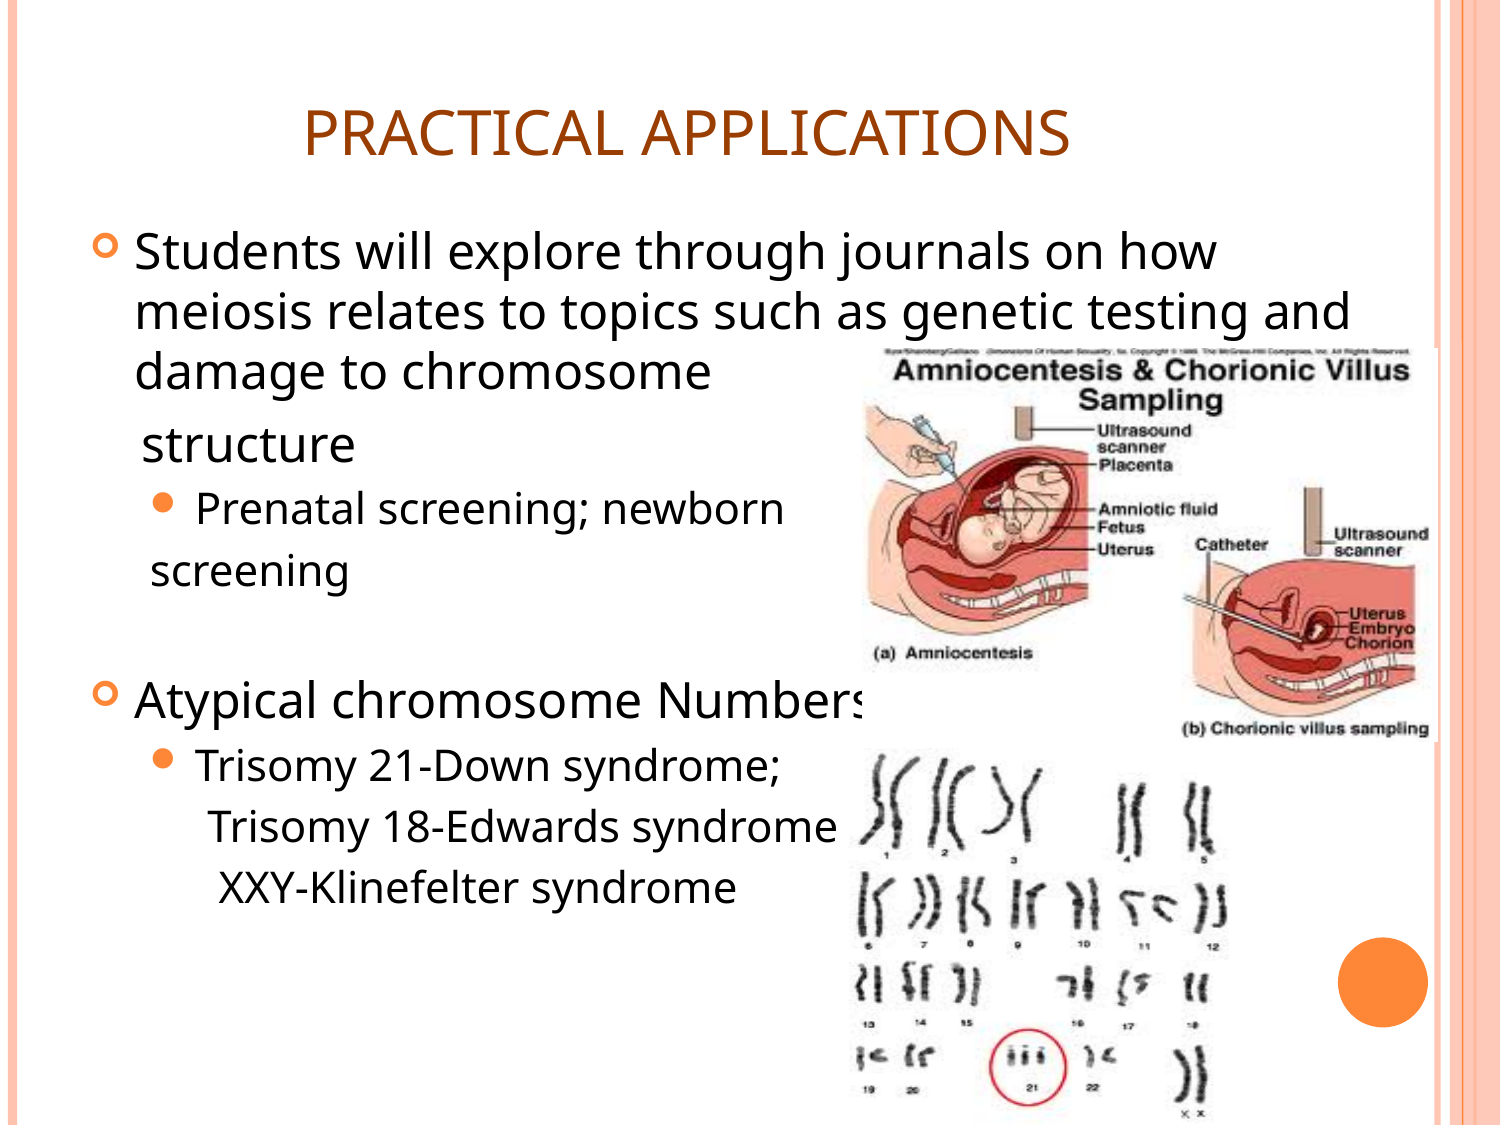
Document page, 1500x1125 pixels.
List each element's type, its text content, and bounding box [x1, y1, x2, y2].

picture [861, 347, 1438, 743]
picture [849, 747, 1263, 1125]
title Practical applications [75, 0, 1300, 175]
list Students will explore through journals on how meiosis relates to topics such as genetic testing and damage to chromosome structure Prenatal screening; newborn screening Atypical chromosome Numbers Trisomy 21-Down syndrome; Trisomy 18-Edwards syndrome XXY-Klinefelter syndrome [75, 212, 1382, 1062]
